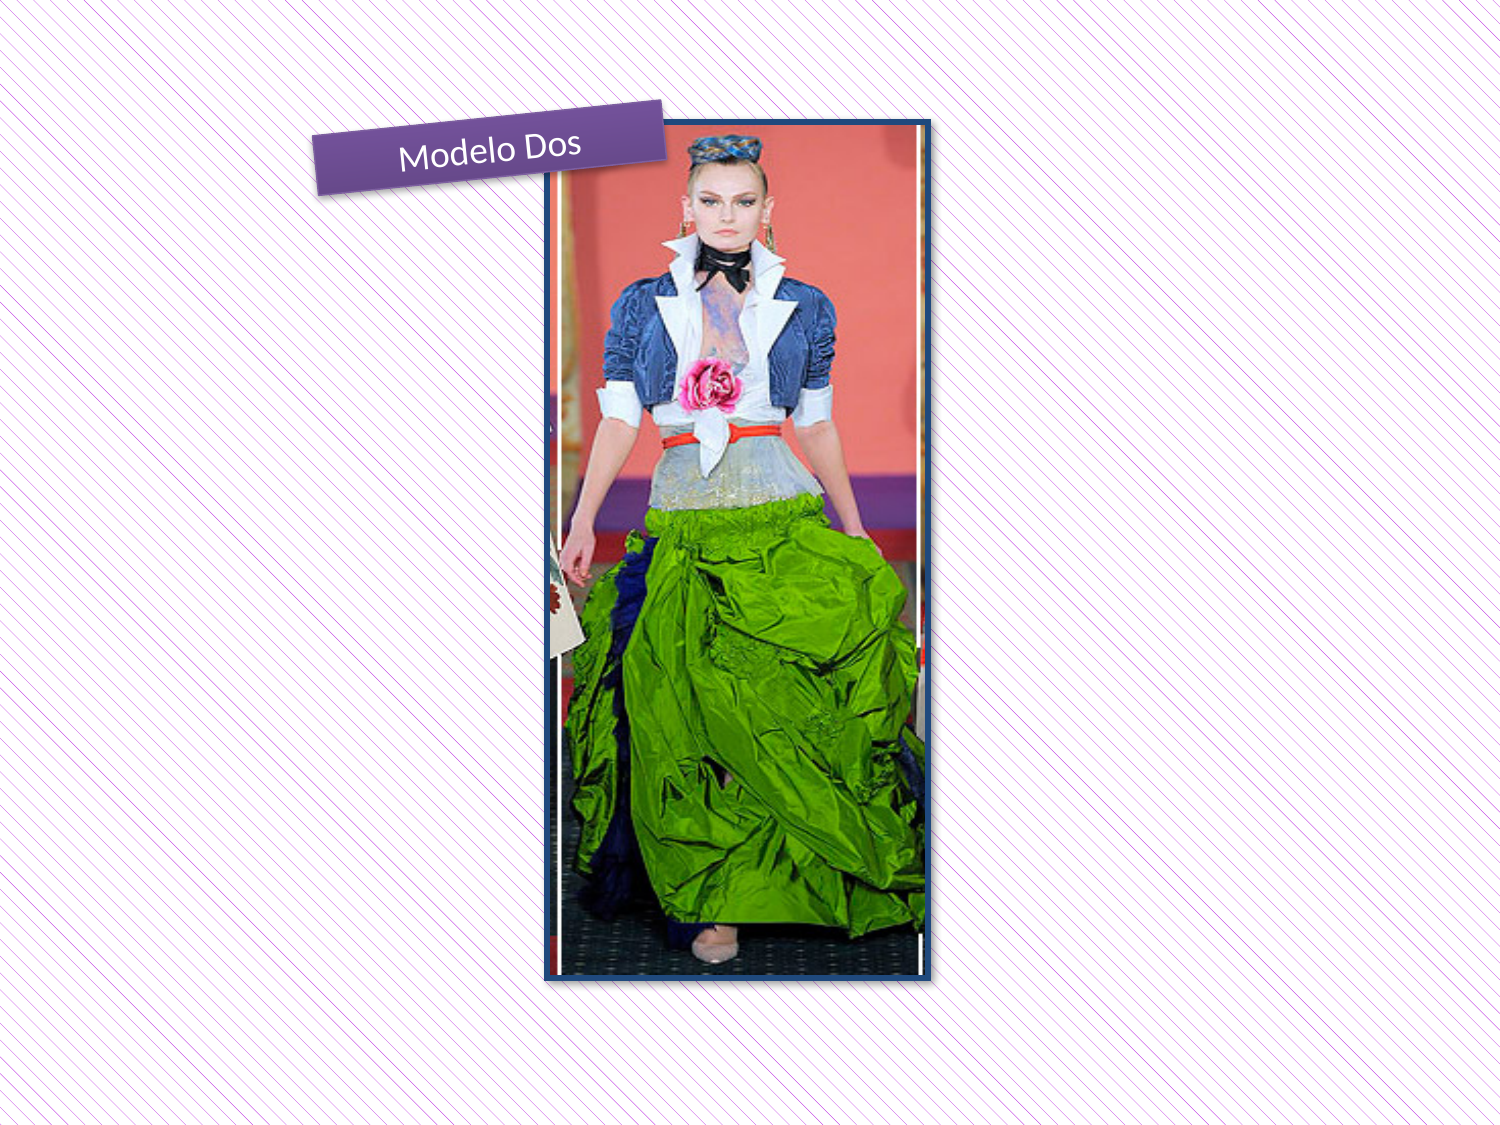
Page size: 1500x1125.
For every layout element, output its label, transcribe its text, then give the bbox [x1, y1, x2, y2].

picture [549, 124, 926, 976]
text_box Modelo Dos [311, 99, 664, 197]
